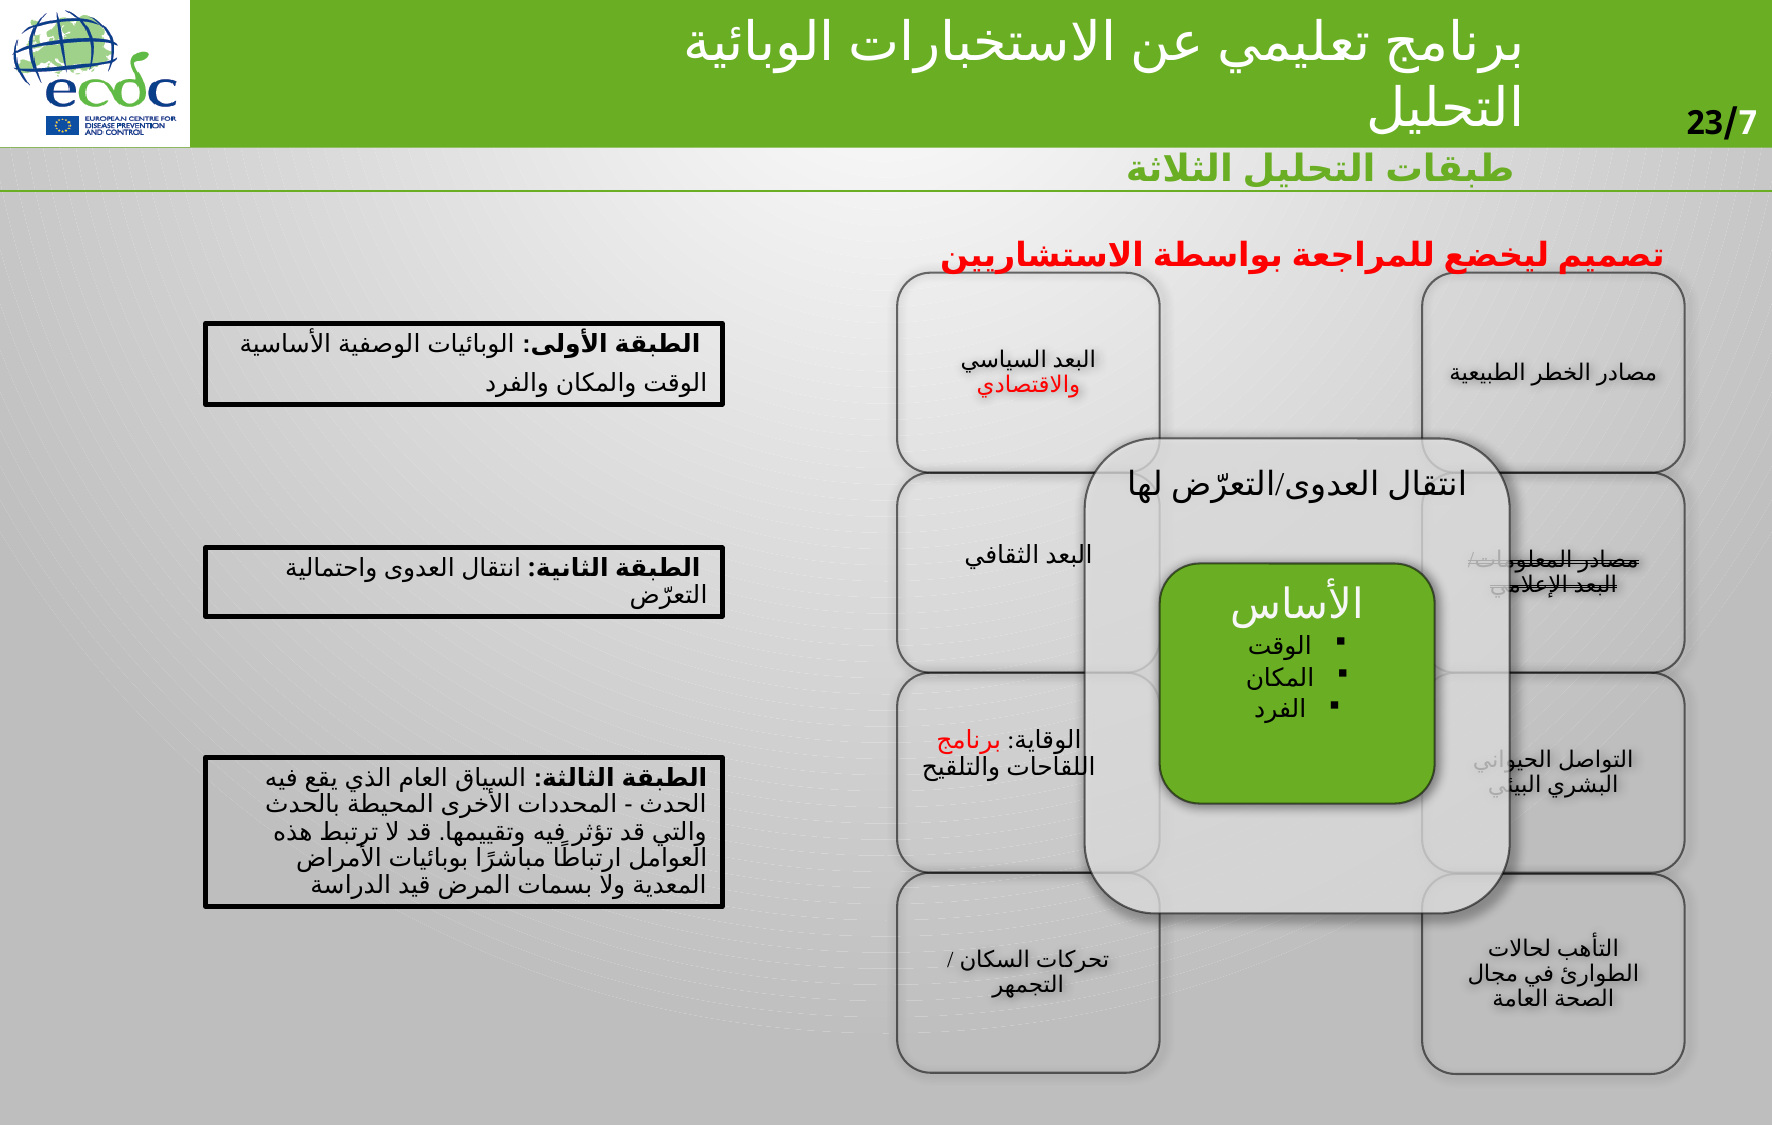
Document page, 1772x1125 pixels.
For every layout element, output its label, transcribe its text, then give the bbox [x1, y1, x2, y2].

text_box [205, 323, 723, 970]
text_box طبقات التحليل الثلاثة [184, 141, 1530, 198]
picture [0, 0, 190, 147]
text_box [896, 229, 1685, 1075]
